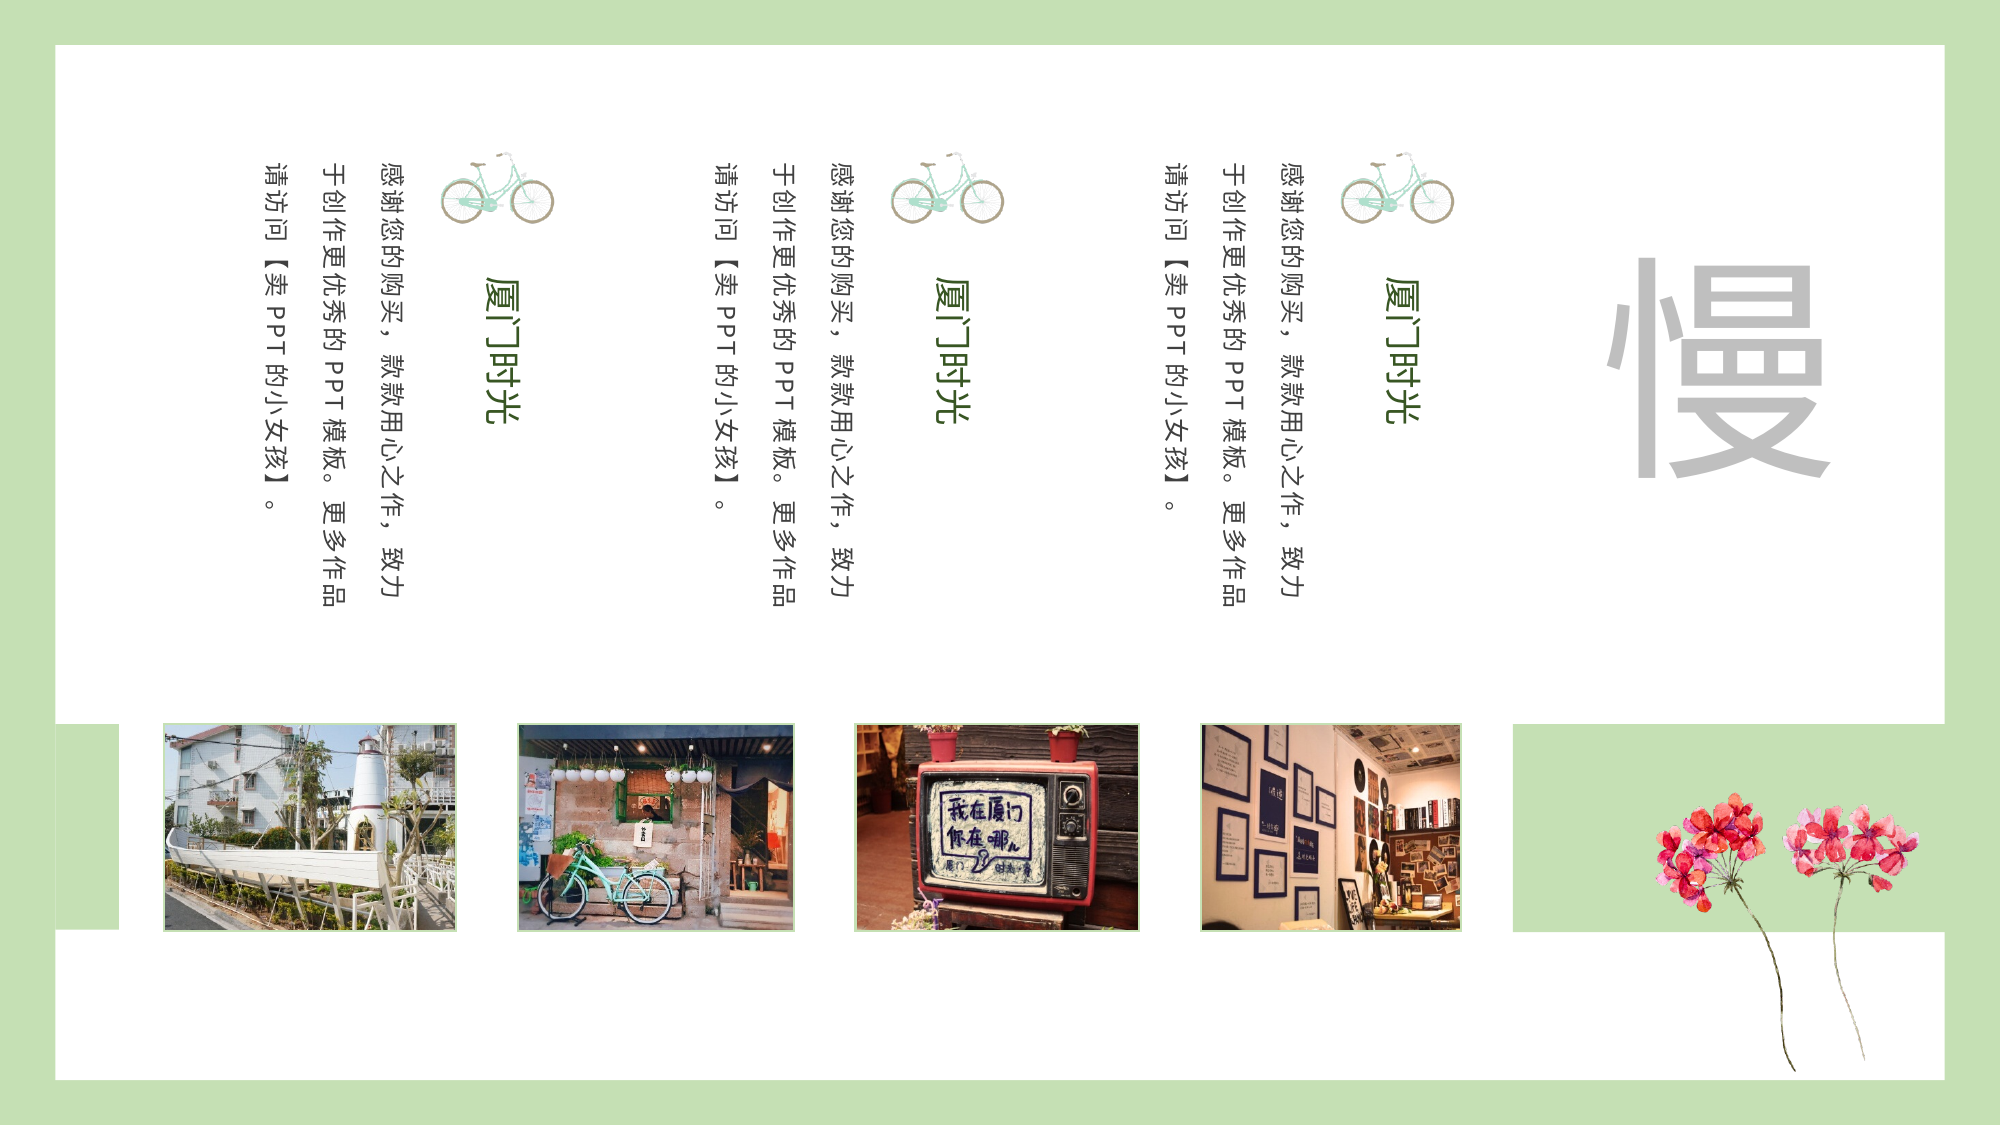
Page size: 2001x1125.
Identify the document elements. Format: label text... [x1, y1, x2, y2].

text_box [843, 132, 1457, 644]
text_box [1200, 723, 1462, 932]
text_box 慢 [1584, 212, 1855, 515]
text_box [1512, 723, 1974, 933]
text_box [54, 723, 120, 931]
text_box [0, 132, 393, 644]
picture [1642, 785, 1938, 1080]
text_box [854, 723, 1140, 932]
text_box [54, 44, 1946, 1081]
text_box [517, 723, 795, 932]
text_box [393, 132, 843, 644]
text_box [163, 723, 457, 932]
